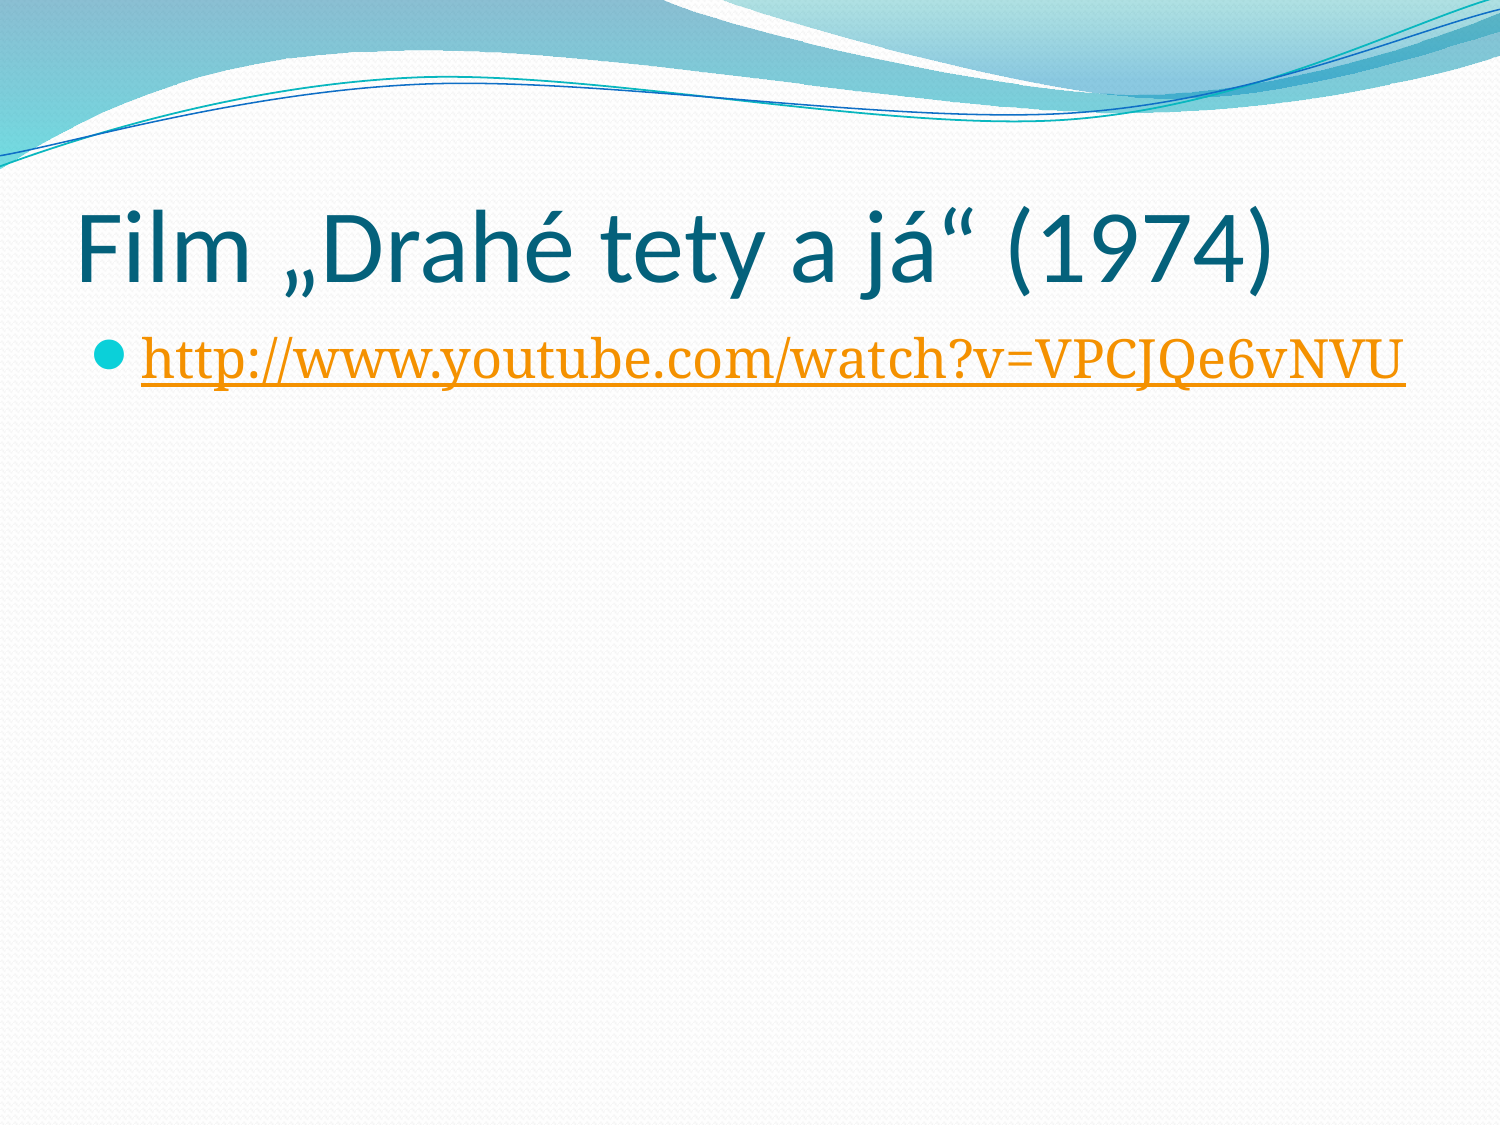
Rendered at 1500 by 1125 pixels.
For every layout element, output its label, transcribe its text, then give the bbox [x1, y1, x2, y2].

list http://www.youtube.com/watch?v=VPCJQe6vNVU [75, 317, 1425, 1038]
title Film „Drahé tety a já“ (1974) [75, 115, 1425, 303]
